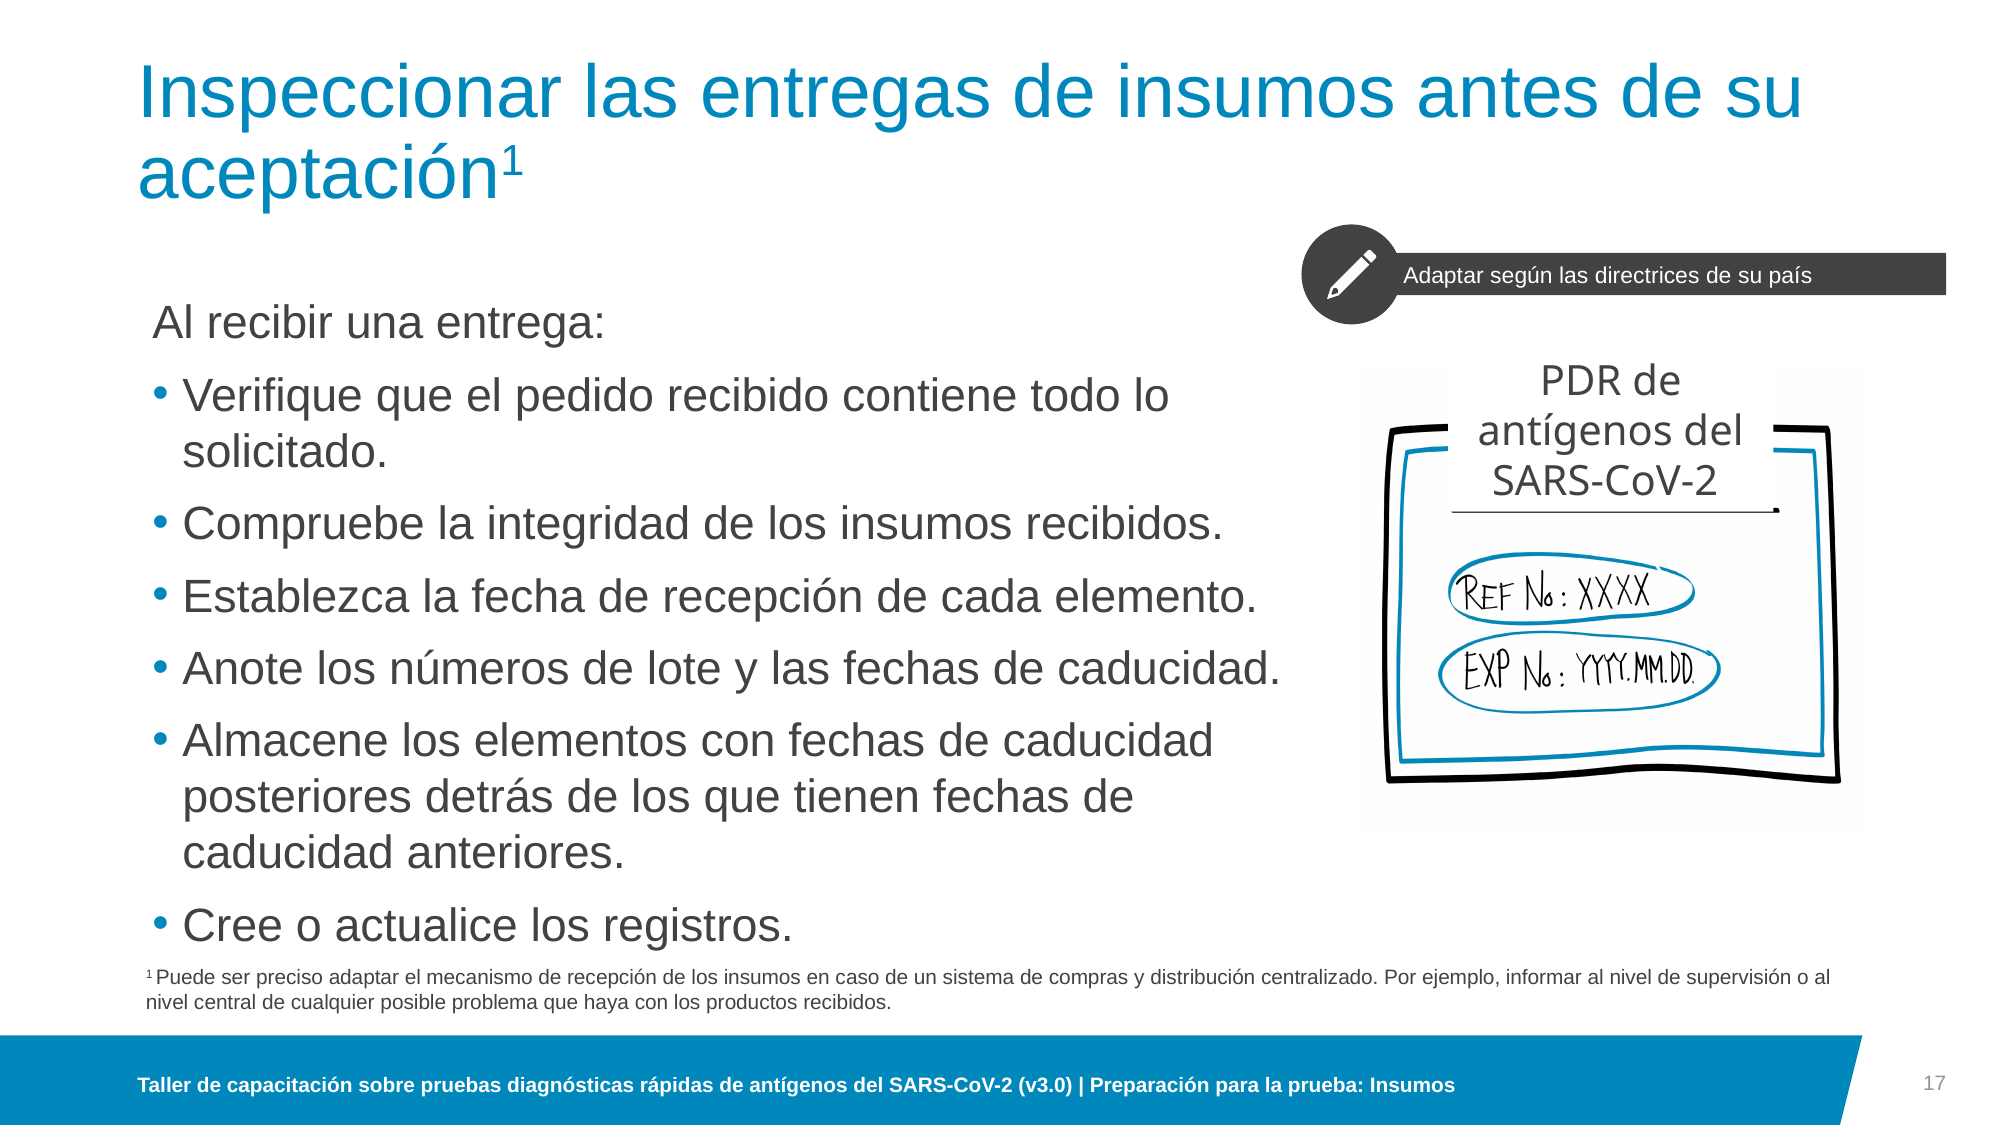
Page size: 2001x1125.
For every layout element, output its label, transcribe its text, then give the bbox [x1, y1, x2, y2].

footer Taller de capacitación sobre pruebas diagnósticas rápidas de antígenos del SARS-CoV-2 (v3.0) | Preparación para la prueba: Insumos [137, 1042, 1491, 1125]
list Al recibir una entrega: Verifique que el pedido recibido contiene todo lo solicitado. Compruebe la integridad de los insumos recibidos. Establezca la fecha de recepción de cada elemento. Anote los números de lote y las fechas de caducidad. Almacene los elementos con fechas de caducidad posteriores detrás de los que tienen fechas de caducidad anteriores. Cree o actualice los registros. [137, 284, 1300, 955]
title Inspeccionar las entregas de insumos antes de su aceptación1 [137, 59, 1863, 215]
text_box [1358, 346, 1863, 832]
slide_number 17 [1862, 1035, 1947, 1125]
text_box 1 Puede ser preciso adaptar el mecanismo de recepción de los insumos en caso de un sistema de compras y distribución centralizado. Por ejemplo, informar al nivel de supervisión o al nivel central de cualquier posible problema que haya con los productos recibidos. [137, 955, 1843, 1022]
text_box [1302, 225, 1947, 324]
